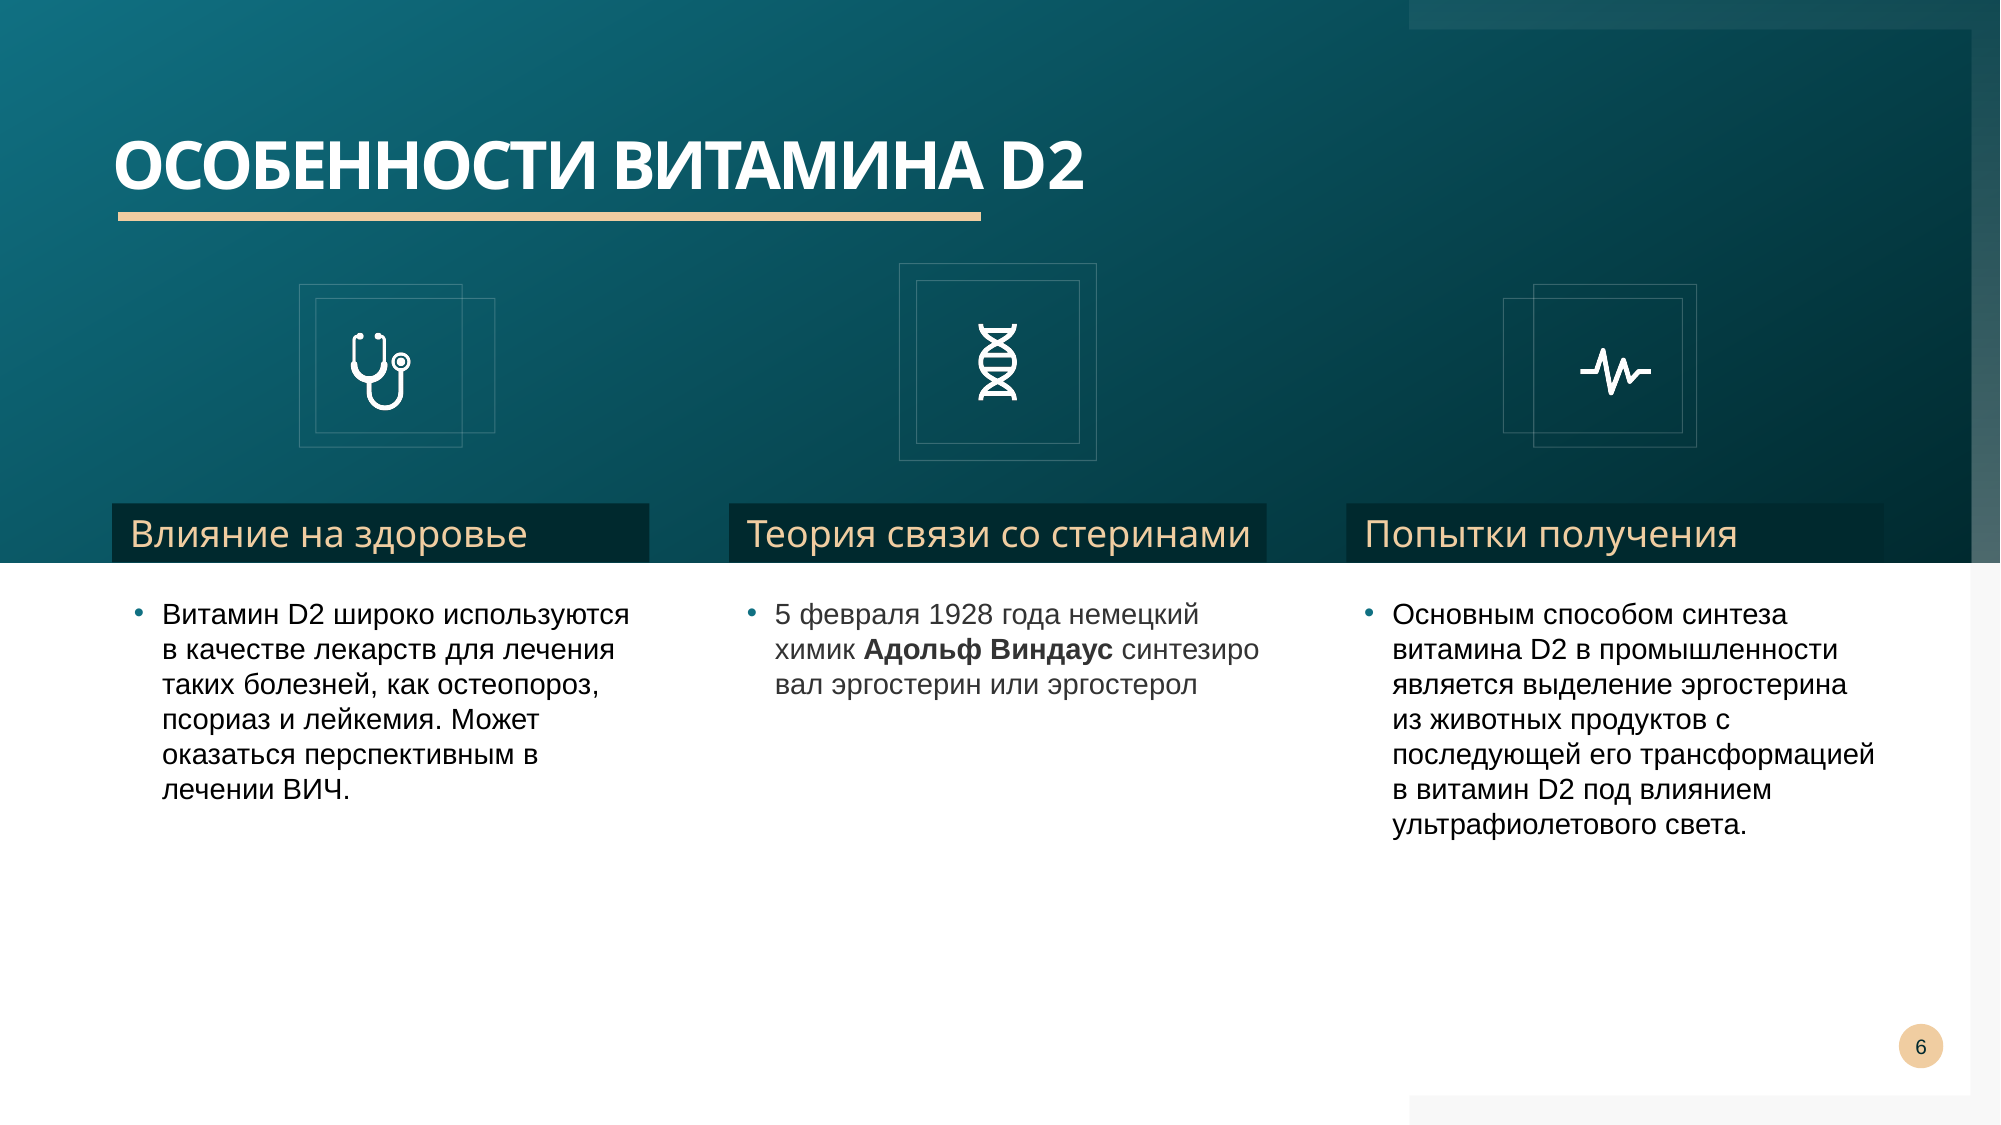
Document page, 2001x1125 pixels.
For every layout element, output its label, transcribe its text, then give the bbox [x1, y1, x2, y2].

list Попытки получения [1346, 503, 1884, 563]
title Особенности витамина D2 [112, 132, 1353, 194]
list Основным способом синтеза витамина D2 в промышленности является выделение эргостерина из животных продуктов с последующей его трансформацией в витамин D2 под влиянием ультрафиолетового света. [1346, 595, 1884, 963]
list Влияние на здоровье [112, 503, 650, 563]
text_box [1503, 284, 1697, 448]
slide_number 6 [1898, 1023, 1944, 1069]
list 5 февраля 1928 года немецкий химик Адольф Виндаус синтезировал эргостерин или эргостерол [729, 595, 1267, 963]
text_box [299, 284, 495, 448]
list Витамин D2 широко используются в качестве лекарств для лечения таких болезней, как остеопороз, псориаз и лейкемия. Может оказаться перспективным в лечении ВИЧ. [116, 595, 654, 943]
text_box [899, 263, 1097, 461]
list Теория связи со стеринами [729, 503, 1267, 563]
